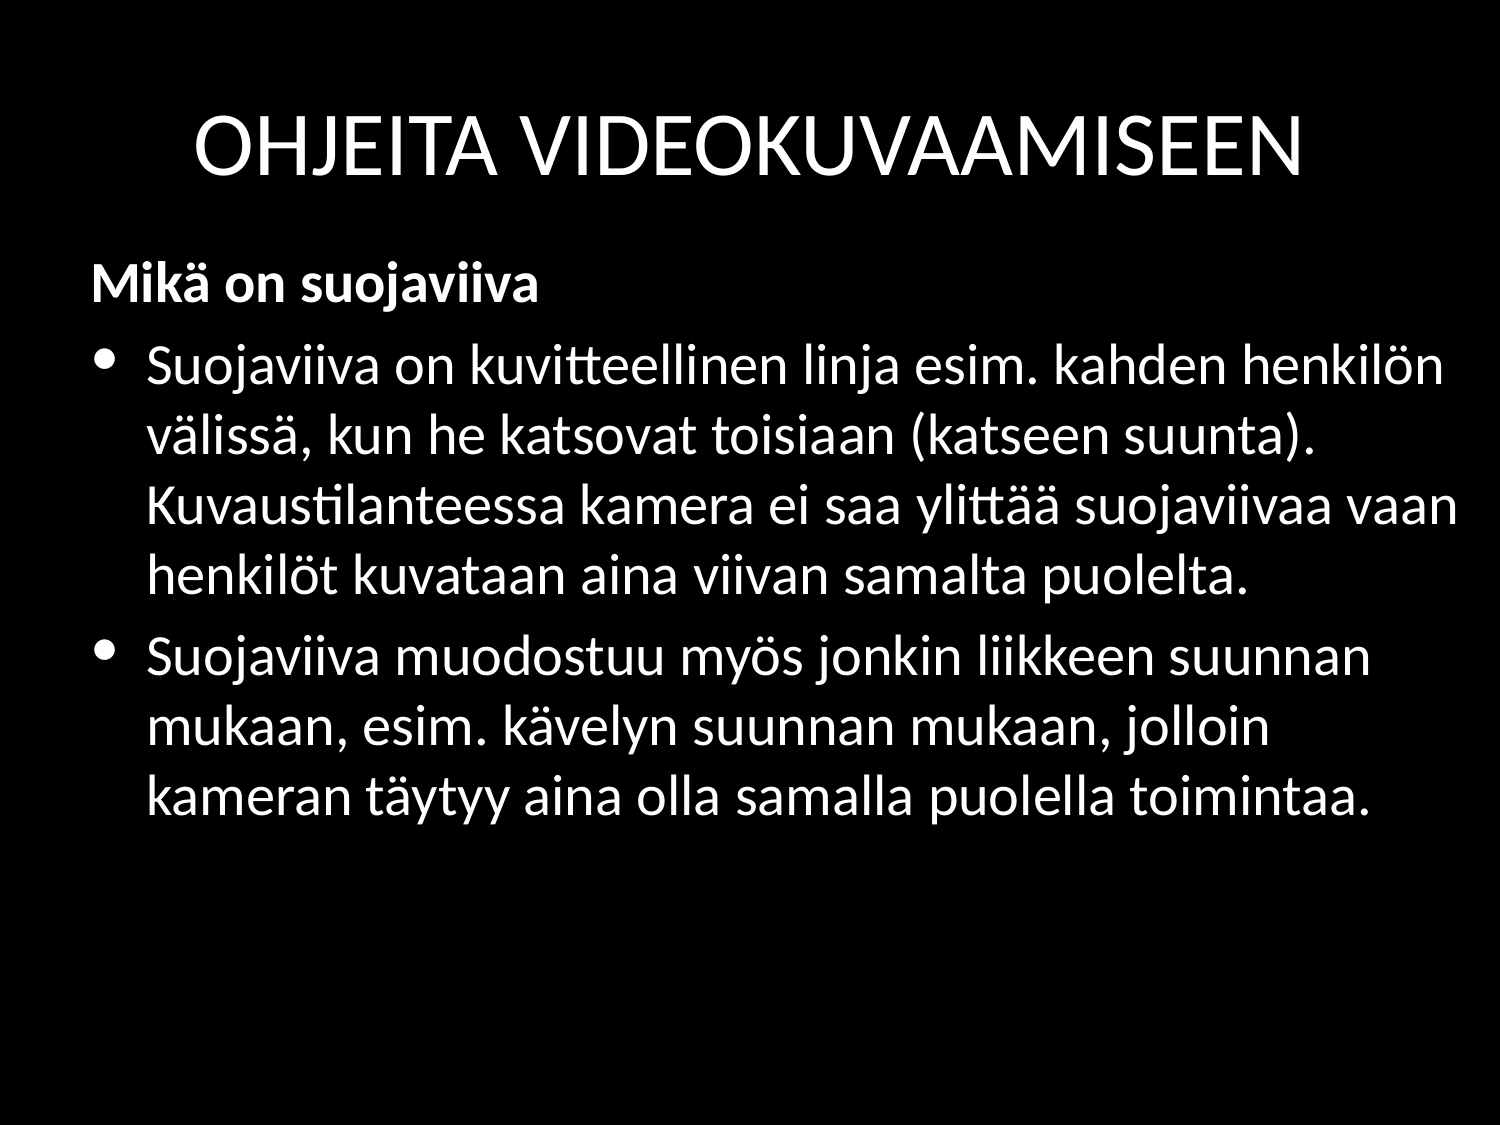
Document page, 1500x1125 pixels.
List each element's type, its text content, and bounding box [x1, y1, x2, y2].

title OHJEITA VIDEOKUVAAMISEEN [75, 45, 1425, 233]
list Mikä on suojaviiva Suojaviiva on kuvitteellinen linja esim. kahden henkilön välissä, kun he katsovat toisiaan (katseen suunta). Kuvaustilanteessa kamera ei saa ylittää suojaviivaa vaan henkilöt kuvataan aina viivan samalta puolelta. Suojaviiva muodostuu myös jonkin liikkeen suunnan mukaan, esim. kävelyn suunnan mukaan, jolloin kameran täytyy aina olla samalla puolella toimintaa. [75, 236, 1482, 1045]
